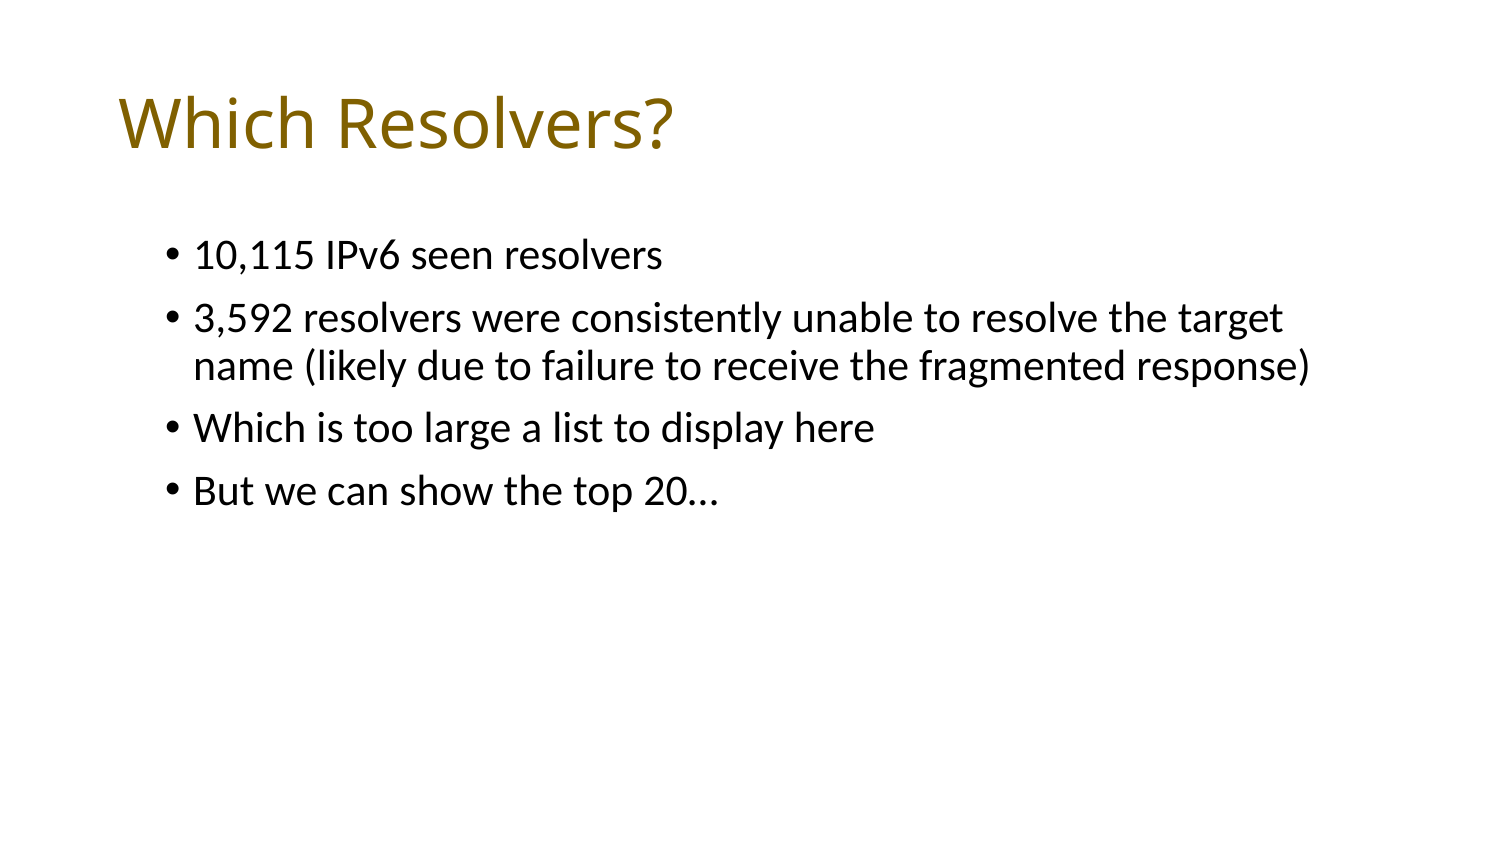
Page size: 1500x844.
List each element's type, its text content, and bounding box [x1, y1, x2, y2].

list 10,115 IPv6 seen resolvers 3,592 resolvers were consistently unable to resolve the target name (likely due to failure to receive the fragmented response) Which is too large a list to display here But we can show the top 20… [150, 224, 1337, 760]
title Which Resolvers? [103, 44, 1397, 208]
